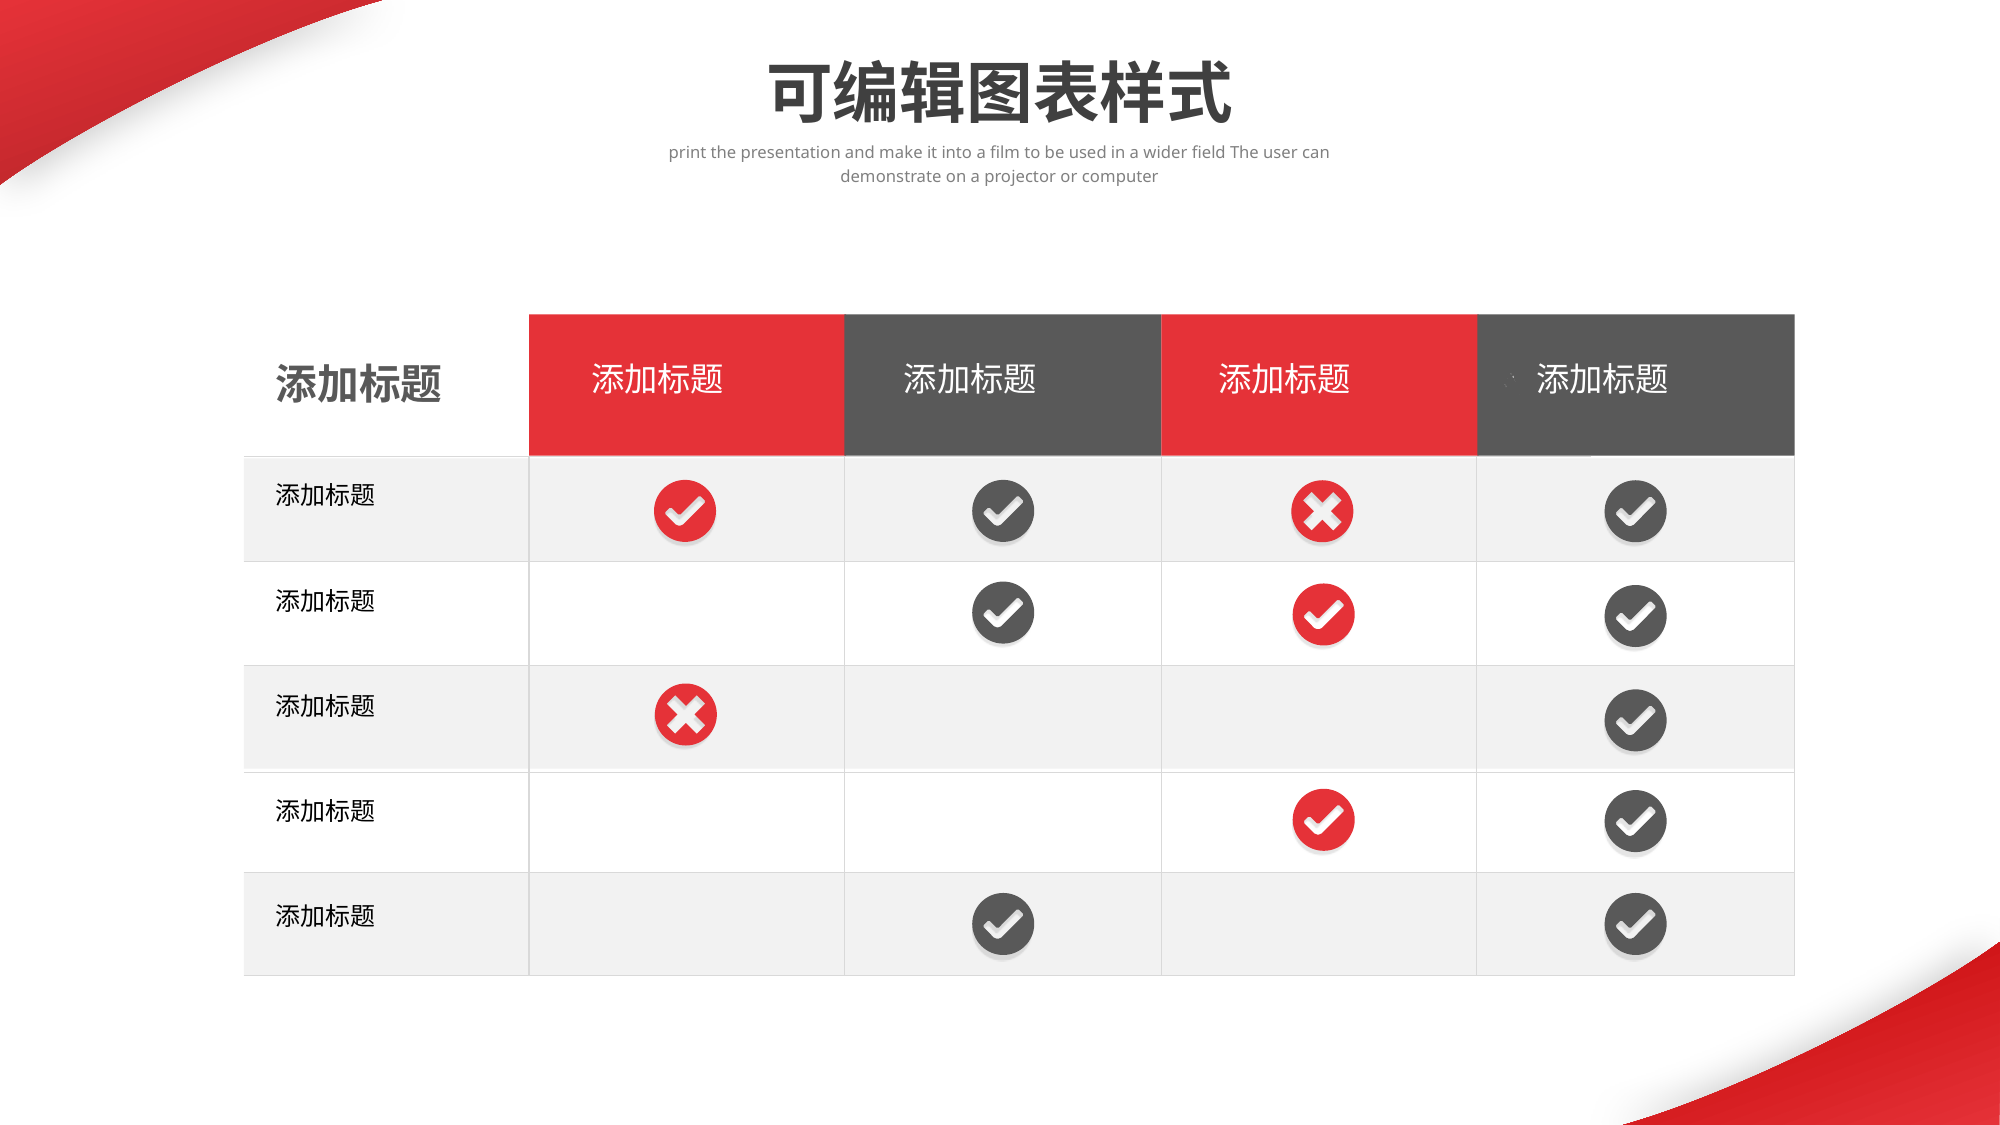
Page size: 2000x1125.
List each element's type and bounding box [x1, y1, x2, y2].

text_box [649, 43, 1351, 195]
text_box [243, 314, 1795, 977]
